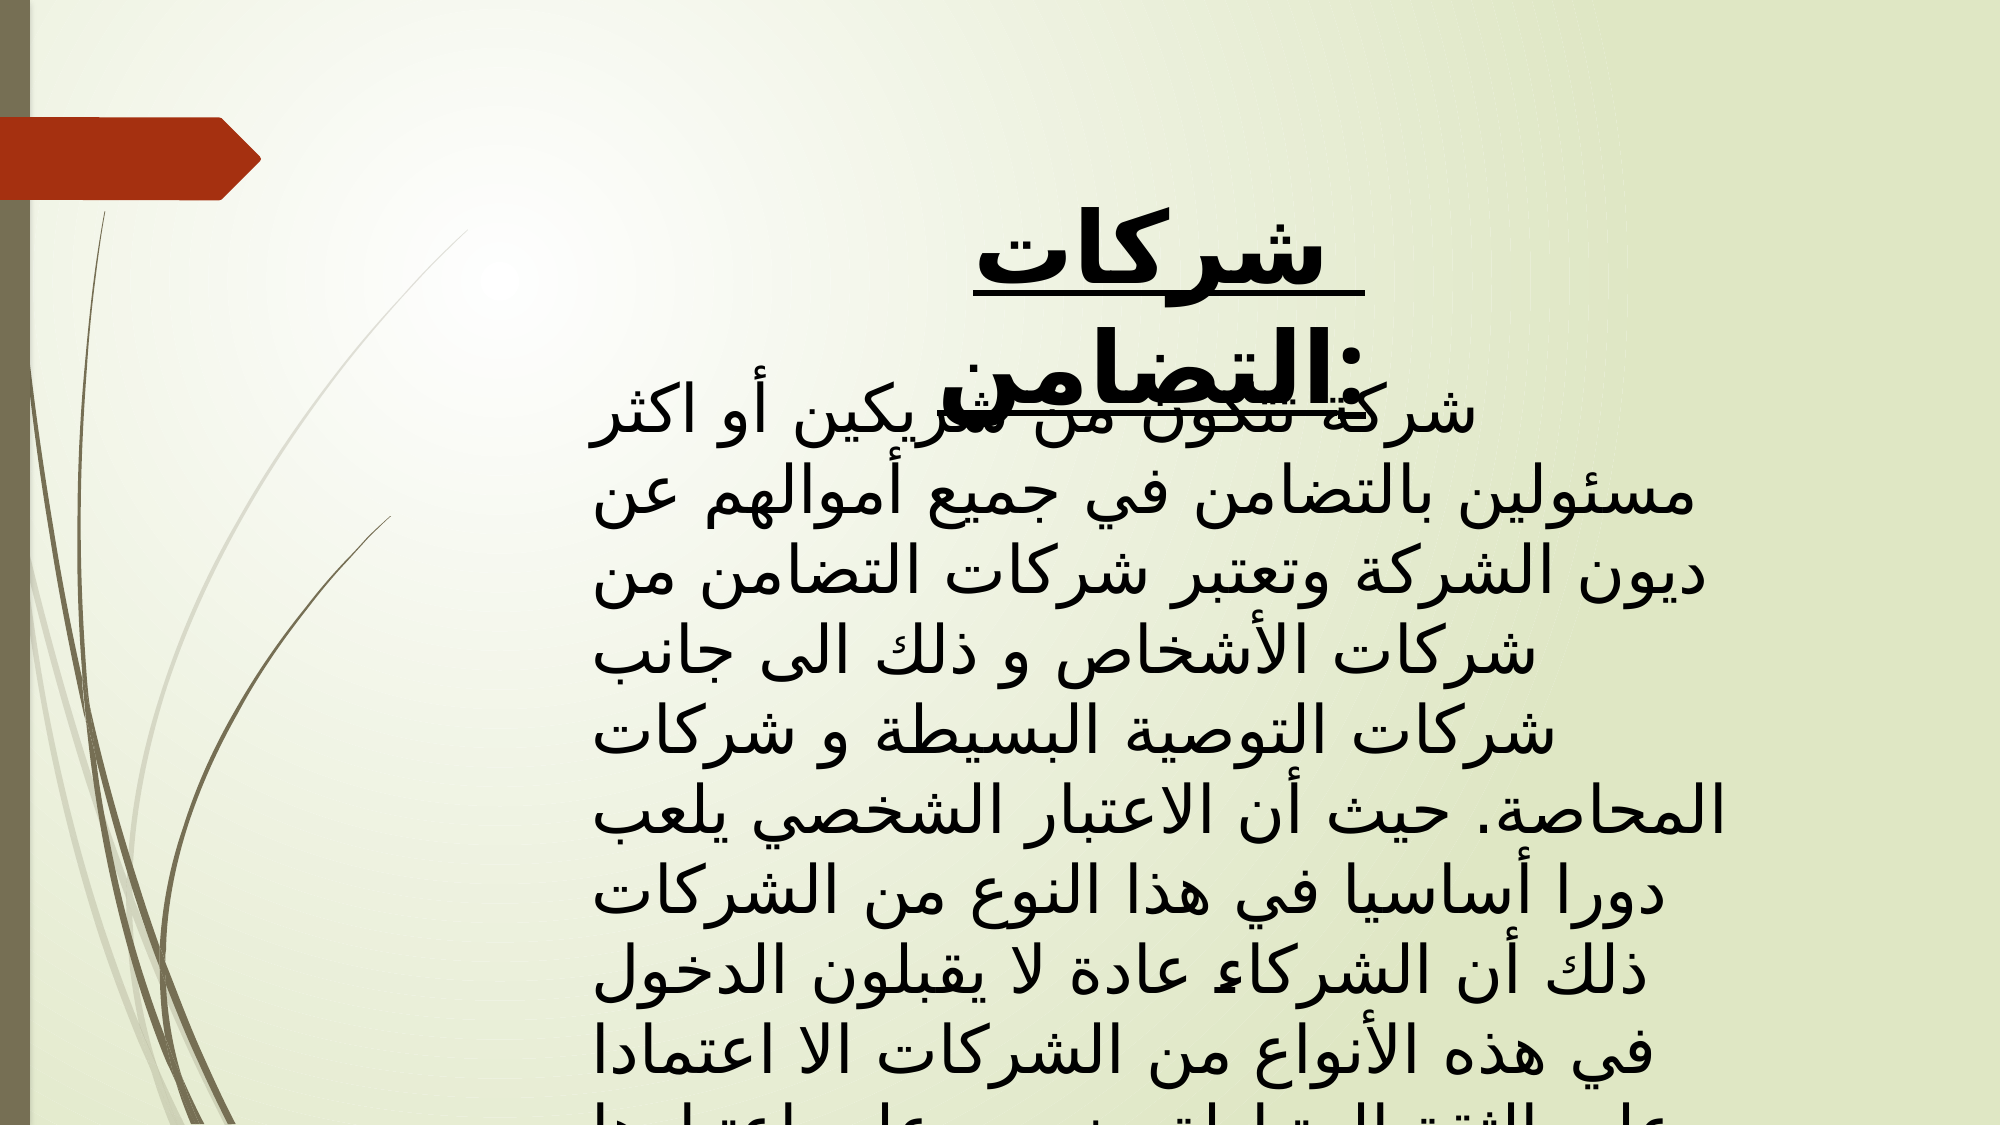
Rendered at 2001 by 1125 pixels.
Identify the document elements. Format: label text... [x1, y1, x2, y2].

text_box شركات التضامن: [803, 176, 1500, 432]
text_box شركة تتكون من شريكين أو اكثر مسئولين بالتضامن في جميع أموالهم عن ديون الشركة وتعتبر شركات التضامن من شركات الأشخاص و ذلك الى جانب شركات التوصية البسيطة و شركات المحاصة. حيث أن الاعتبار الشخصي يلعب دورا أساسيا في هذا النوع من الشركات ذلك أن الشركاء عادة لا يقبلون الدخول في هذه الأنواع من الشركات الا اعتمادا على الثقة المتبادلة بينهم و على اعتبارها المالي. فالمسؤولية عن ديون هذه الأنواع من الشركات تطال الأموال الخاصة بجميع الشركاء في شركة التضامن و الشركاء المتضامنون في شركة التوصية البسيطة. [576, 349, 1772, 1125]
